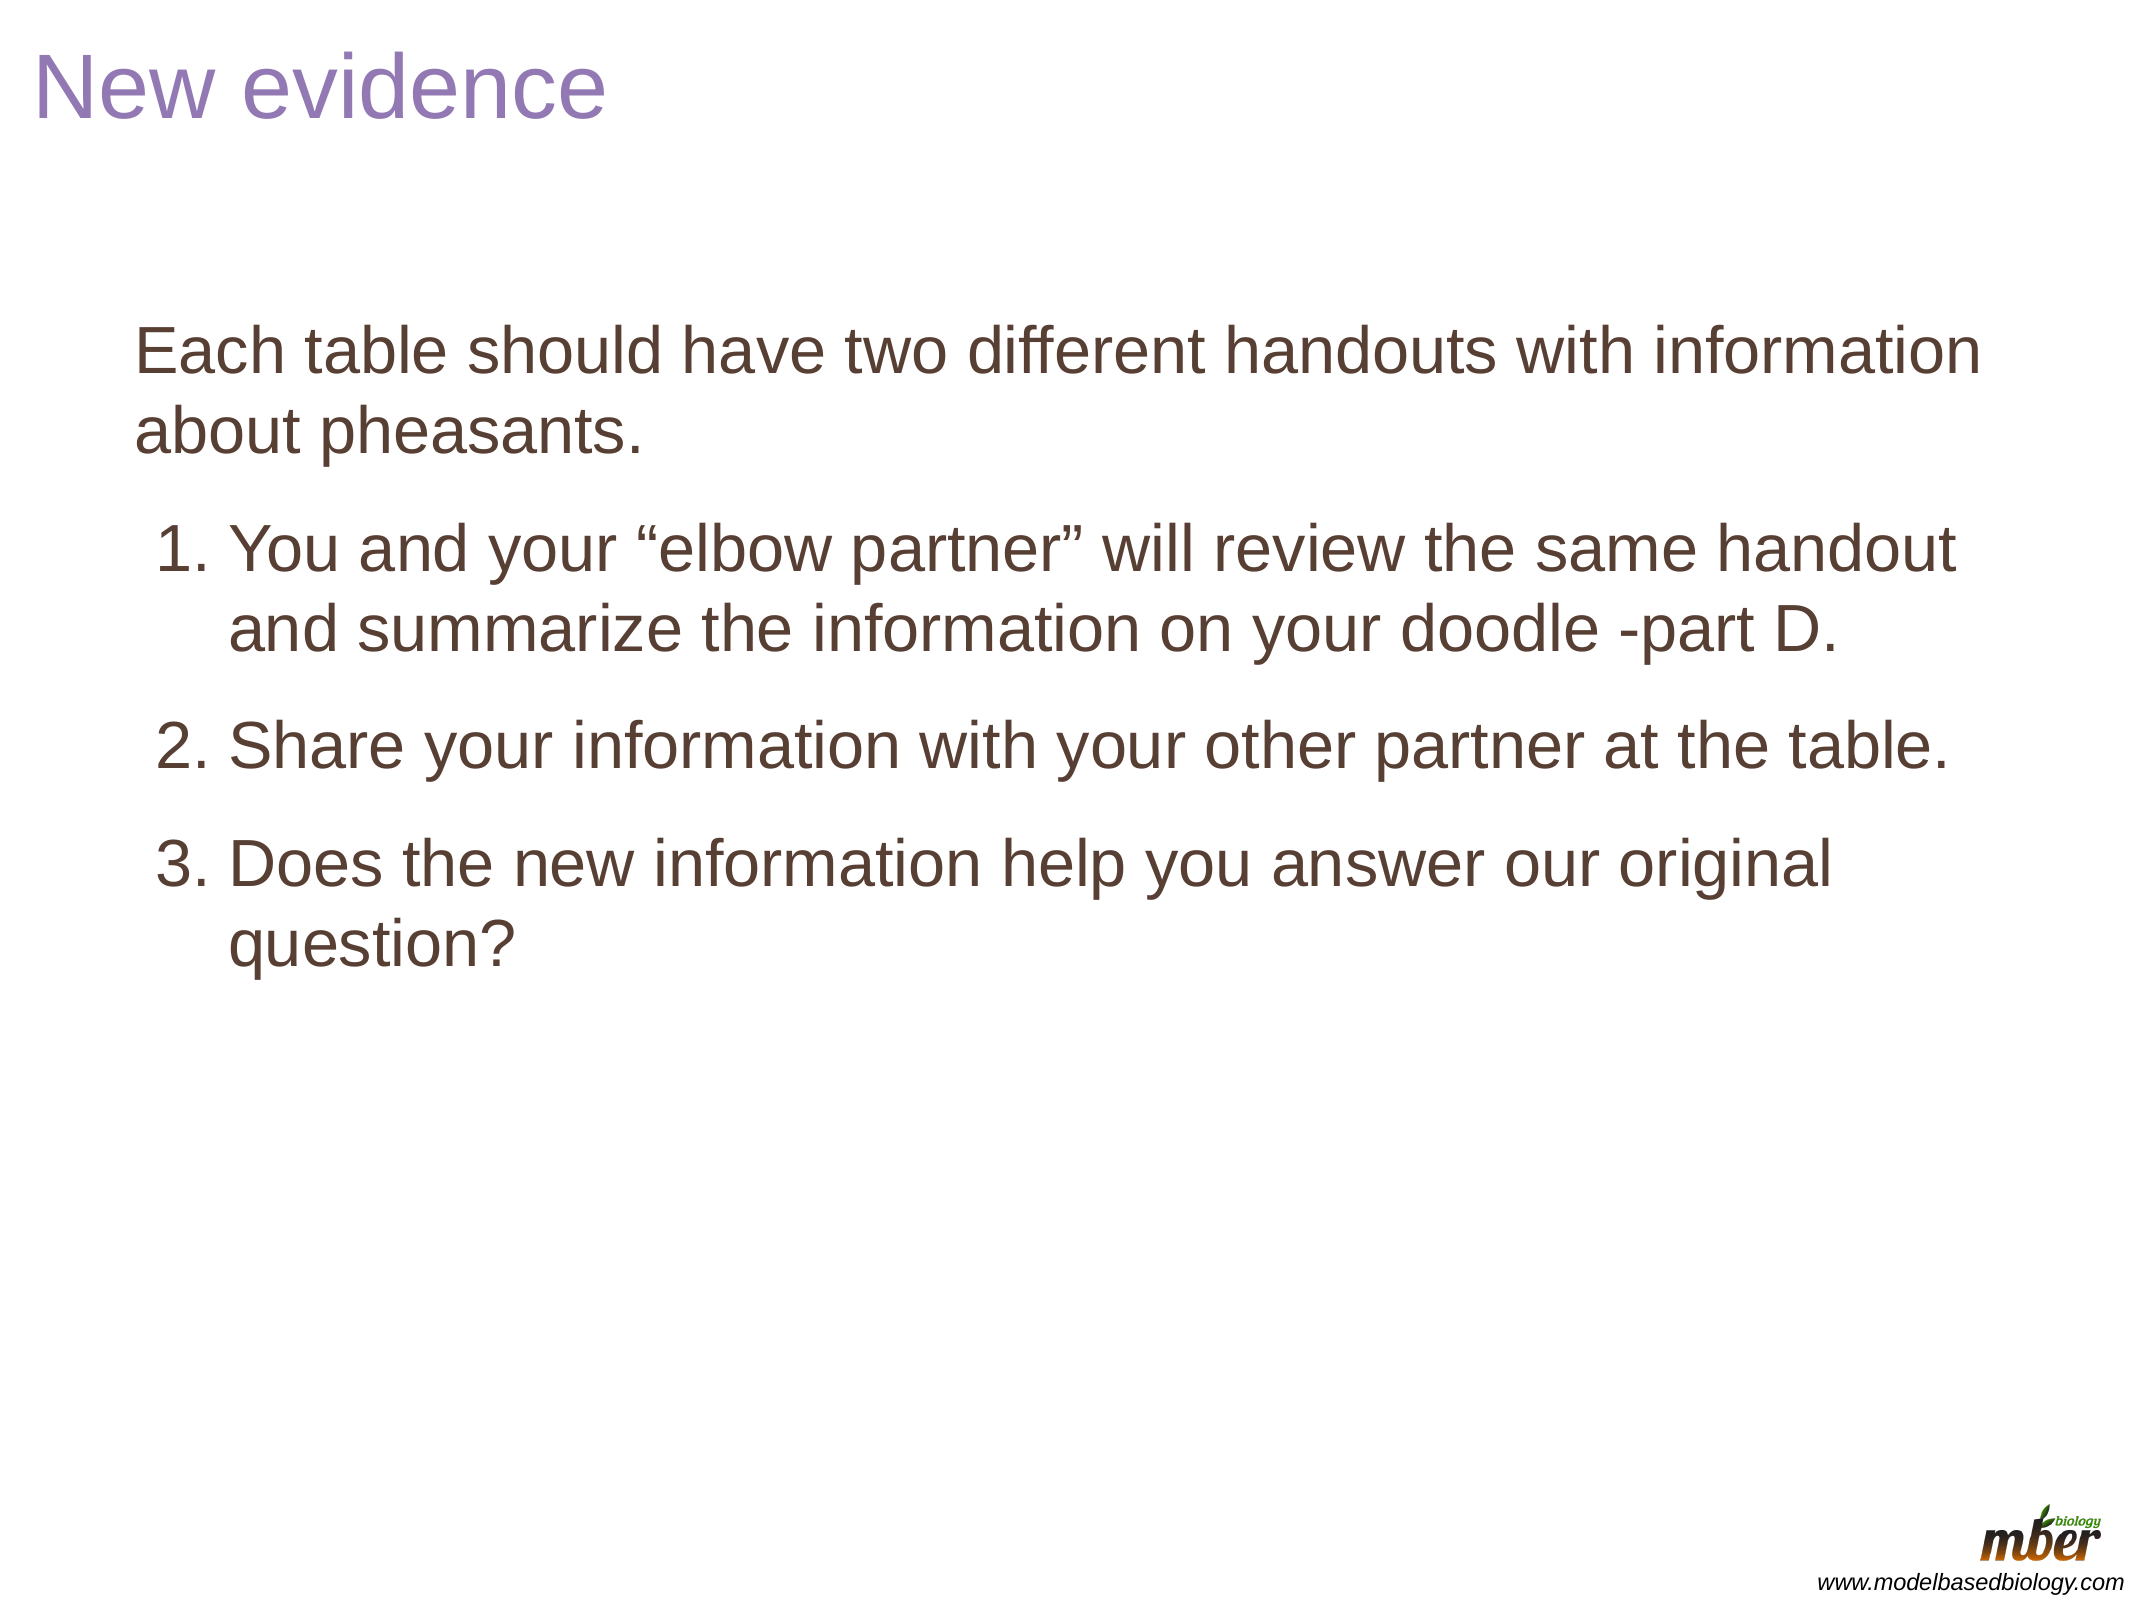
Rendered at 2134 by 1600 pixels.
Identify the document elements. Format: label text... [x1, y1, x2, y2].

title New evidence [23, 33, 1742, 131]
text_box Each table should have two different handouts with information about pheasants. You and your “elbow partner” will review the same handout and summarize the information on your doodle -part D. Share your information with your other partner at the table. Does the new information help you answer our original question? [126, 298, 2055, 988]
picture [1980, 1504, 2101, 1561]
